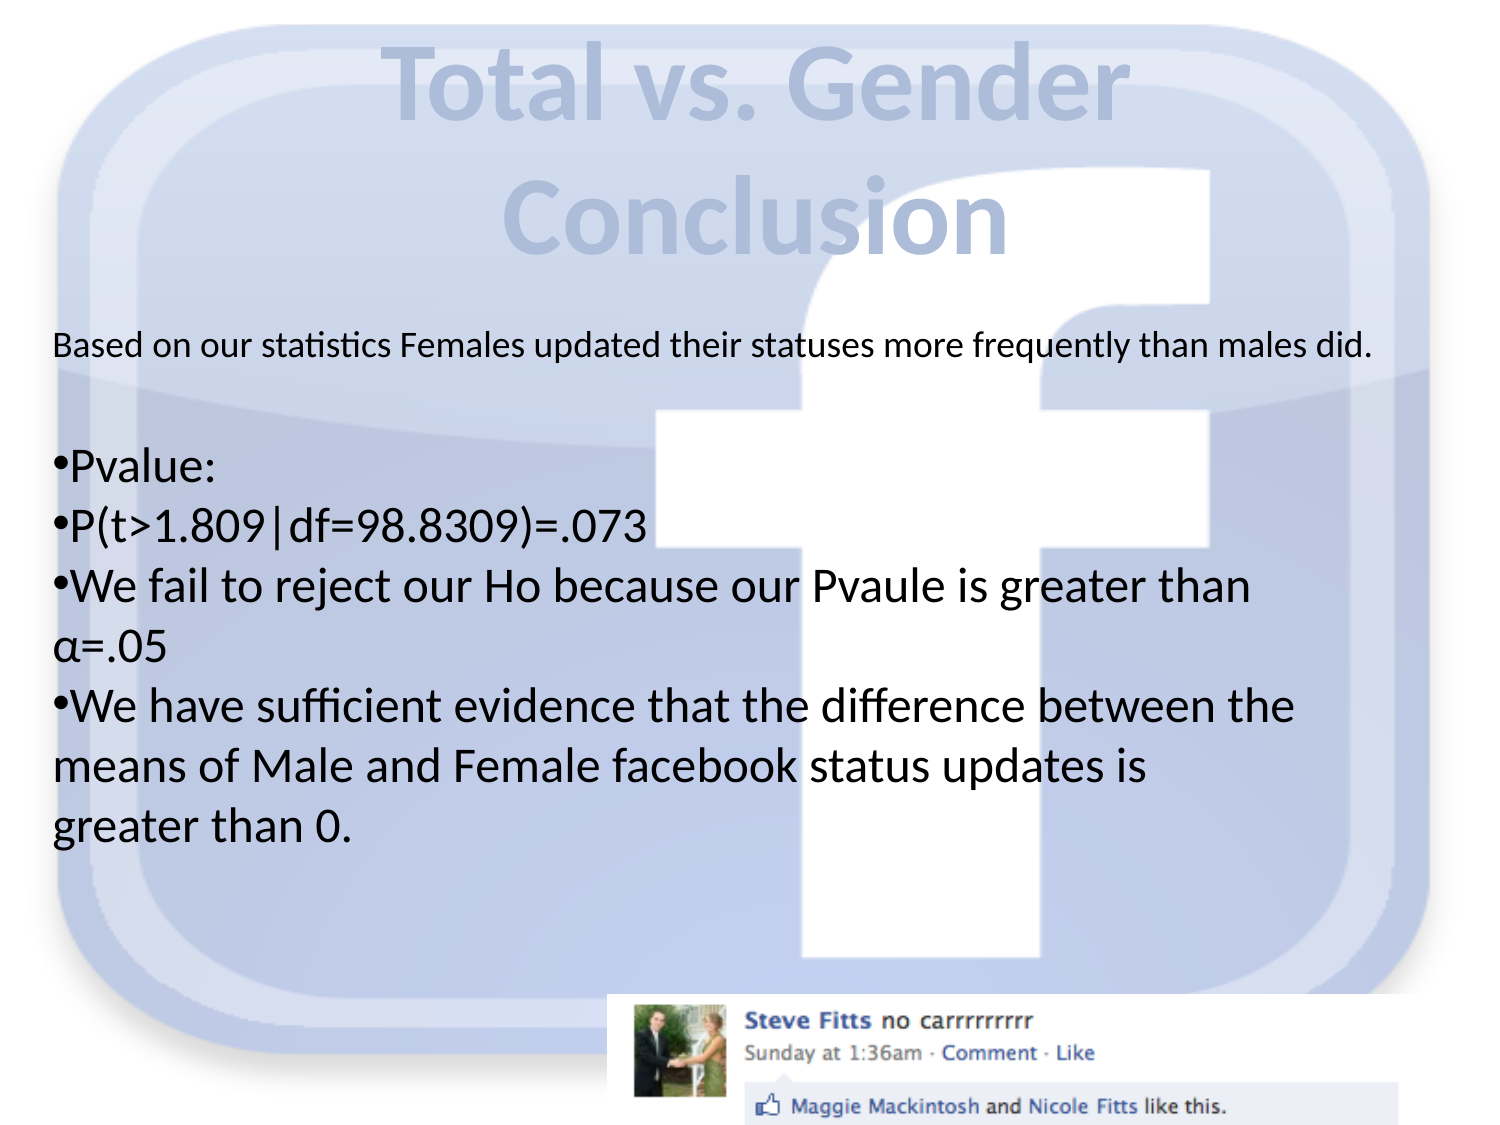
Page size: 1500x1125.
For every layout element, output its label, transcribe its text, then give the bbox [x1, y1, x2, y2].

text_box Pvalue: P(t>1.809|df=98.8309)=.073 We fail to reject our Ho because our Pvaule is greater than α=.05 We have sufficient evidence that the difference between the means of Male and Female facebook status updates is greater than 0. [37, 424, 1313, 860]
picture [607, 994, 1500, 1125]
text_box Based on our statistics Females updated their statuses more frequently than males did. [37, 312, 1500, 373]
text_box Total vs. Gender Conclusion [365, 0, 1149, 285]
